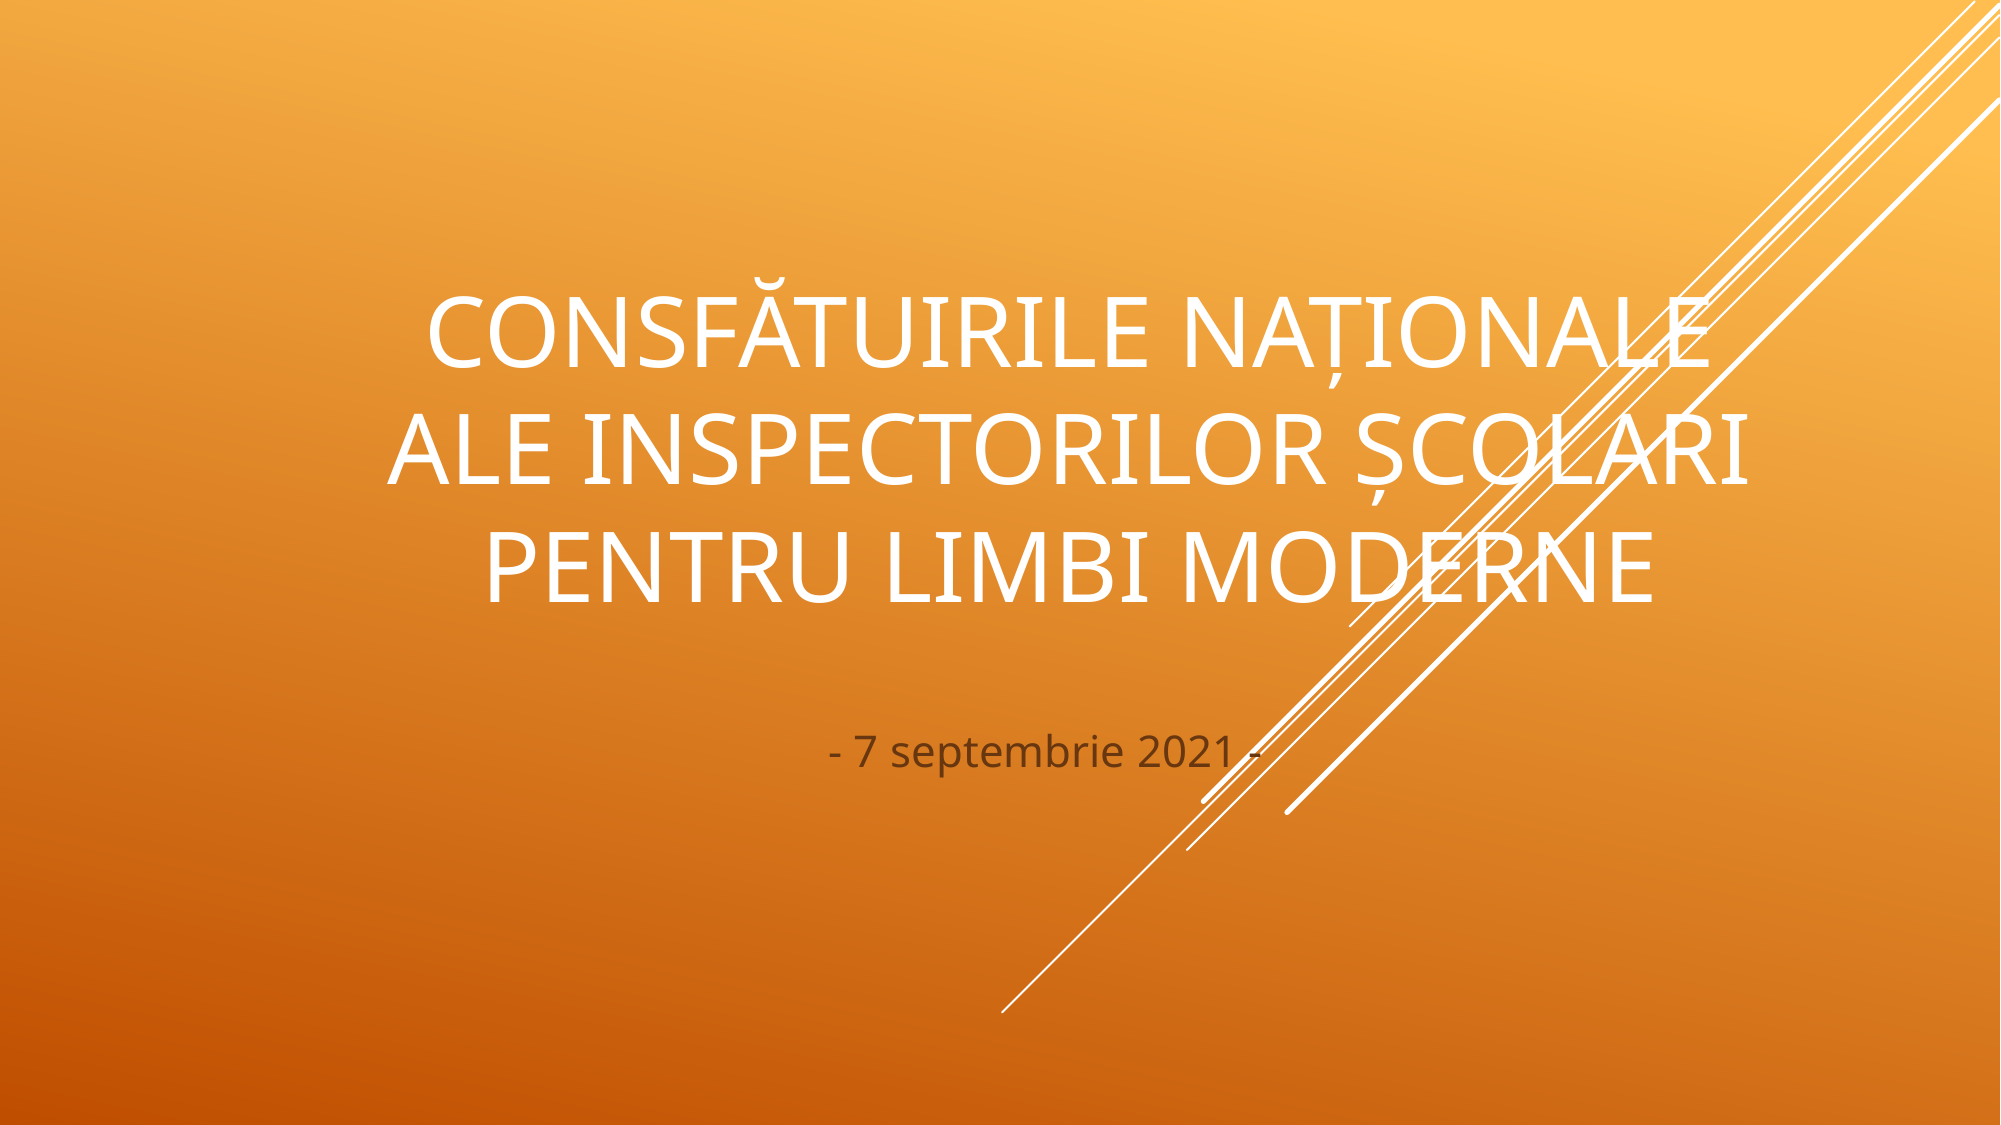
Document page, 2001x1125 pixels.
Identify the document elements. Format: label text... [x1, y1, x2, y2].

title CONSFĂTUIRILE NAȚIONALE ALE INSPECTORILOR ȘCOLARI PENTRU LIMBI MODERNE [339, 258, 1802, 630]
subtitle - 7 septembrie 2021 - [528, 642, 1563, 950]
